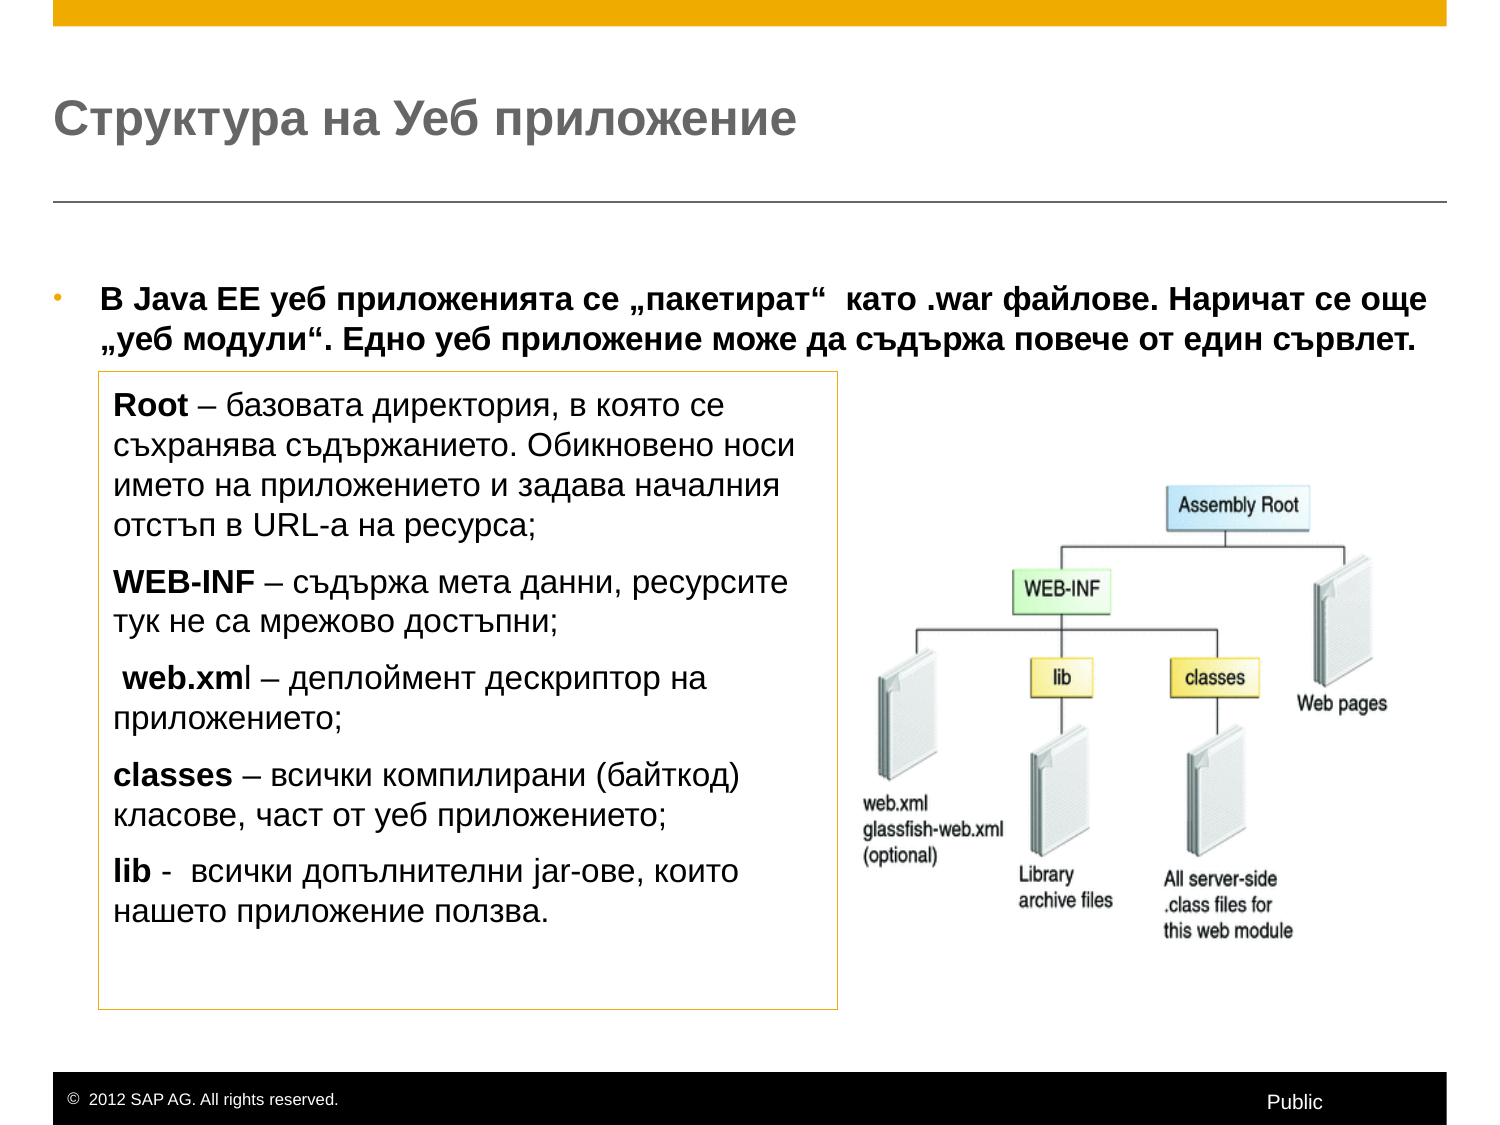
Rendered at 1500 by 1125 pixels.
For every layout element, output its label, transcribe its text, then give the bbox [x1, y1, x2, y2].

title Структура на Уеб приложение [53, 53, 1447, 178]
text_box Root – базовата директория, в която се съхранява съдържанието. Обикновено носи името на приложението и задава началния отстъп в URL-a на ресурса; WEB-INF – съдържа мета данни, ресурсите тук не са мрежово достъпни; web.xml – деплоймент дескриптор на приложението; classes – всички компилирани (байткод) класове, част от уеб приложението; lib - всички допълнителни jar-ове, които нашето приложение ползва. [98, 371, 838, 1010]
picture [852, 476, 1403, 951]
list В Java EE уеб приложенията се „пакетират“ като .war файлове. Наричат се още „уеб модули“. Едно уеб приложение може да съдържа повече от един сървлет. [53, 277, 1447, 998]
